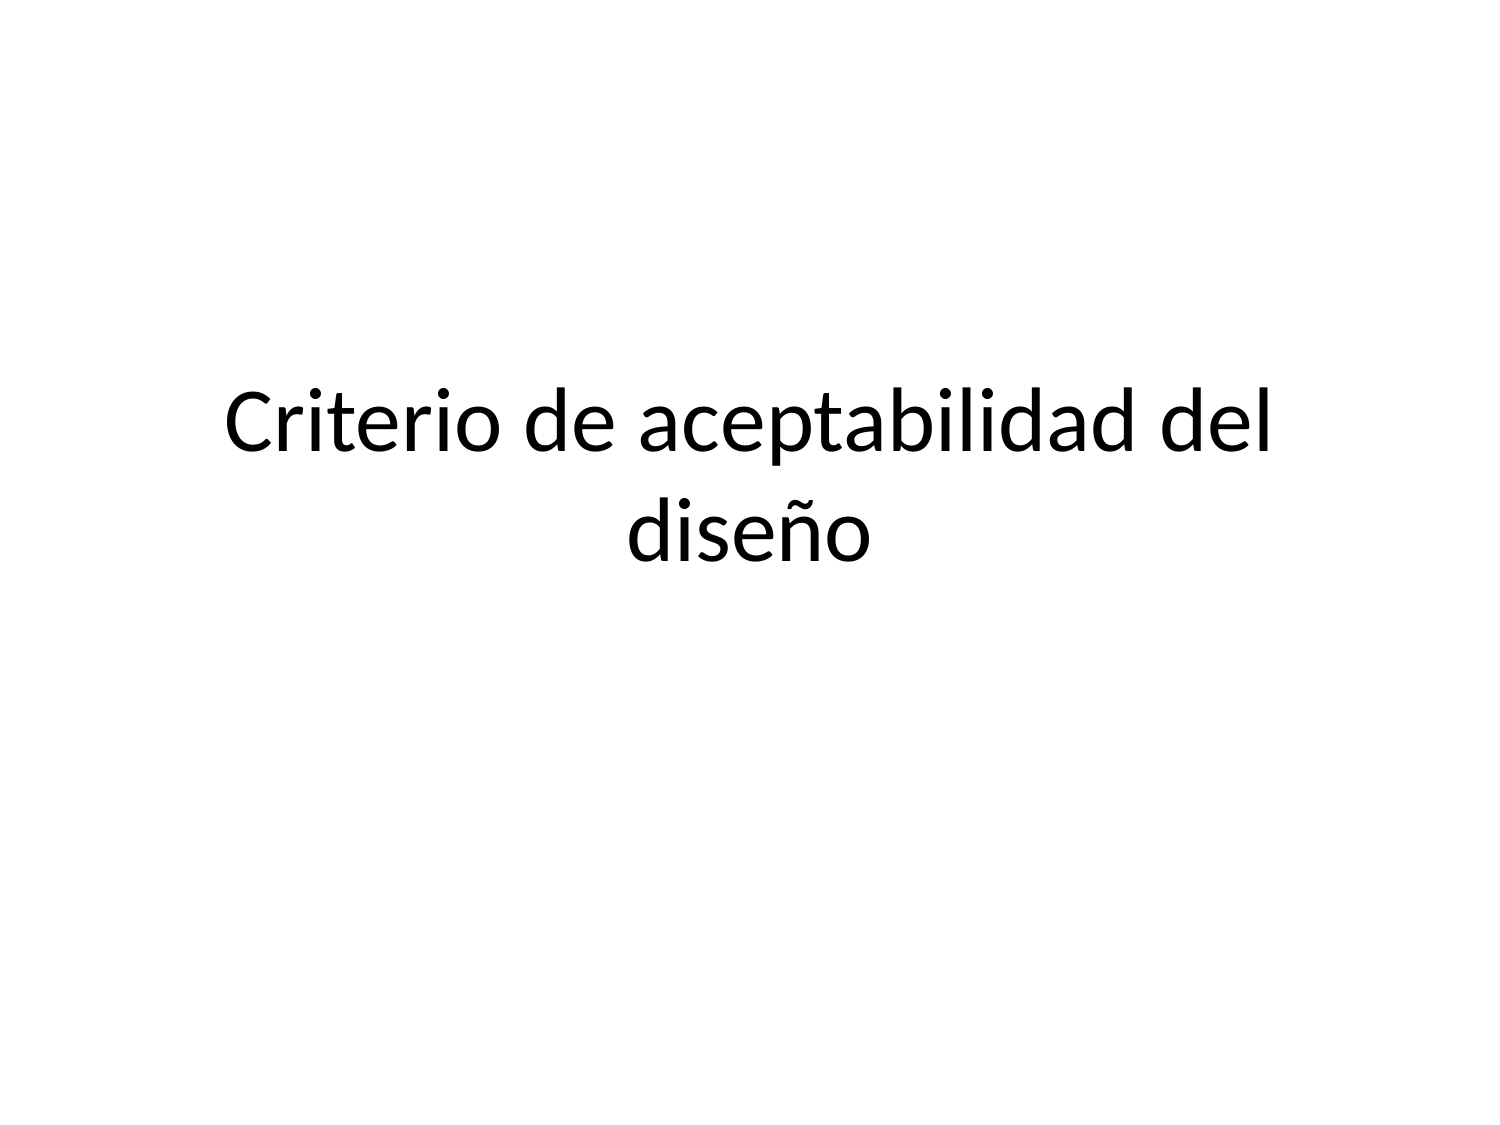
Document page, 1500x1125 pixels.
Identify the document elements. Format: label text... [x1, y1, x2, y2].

title Criterio de aceptabilidad del diseño [112, 349, 1388, 591]
